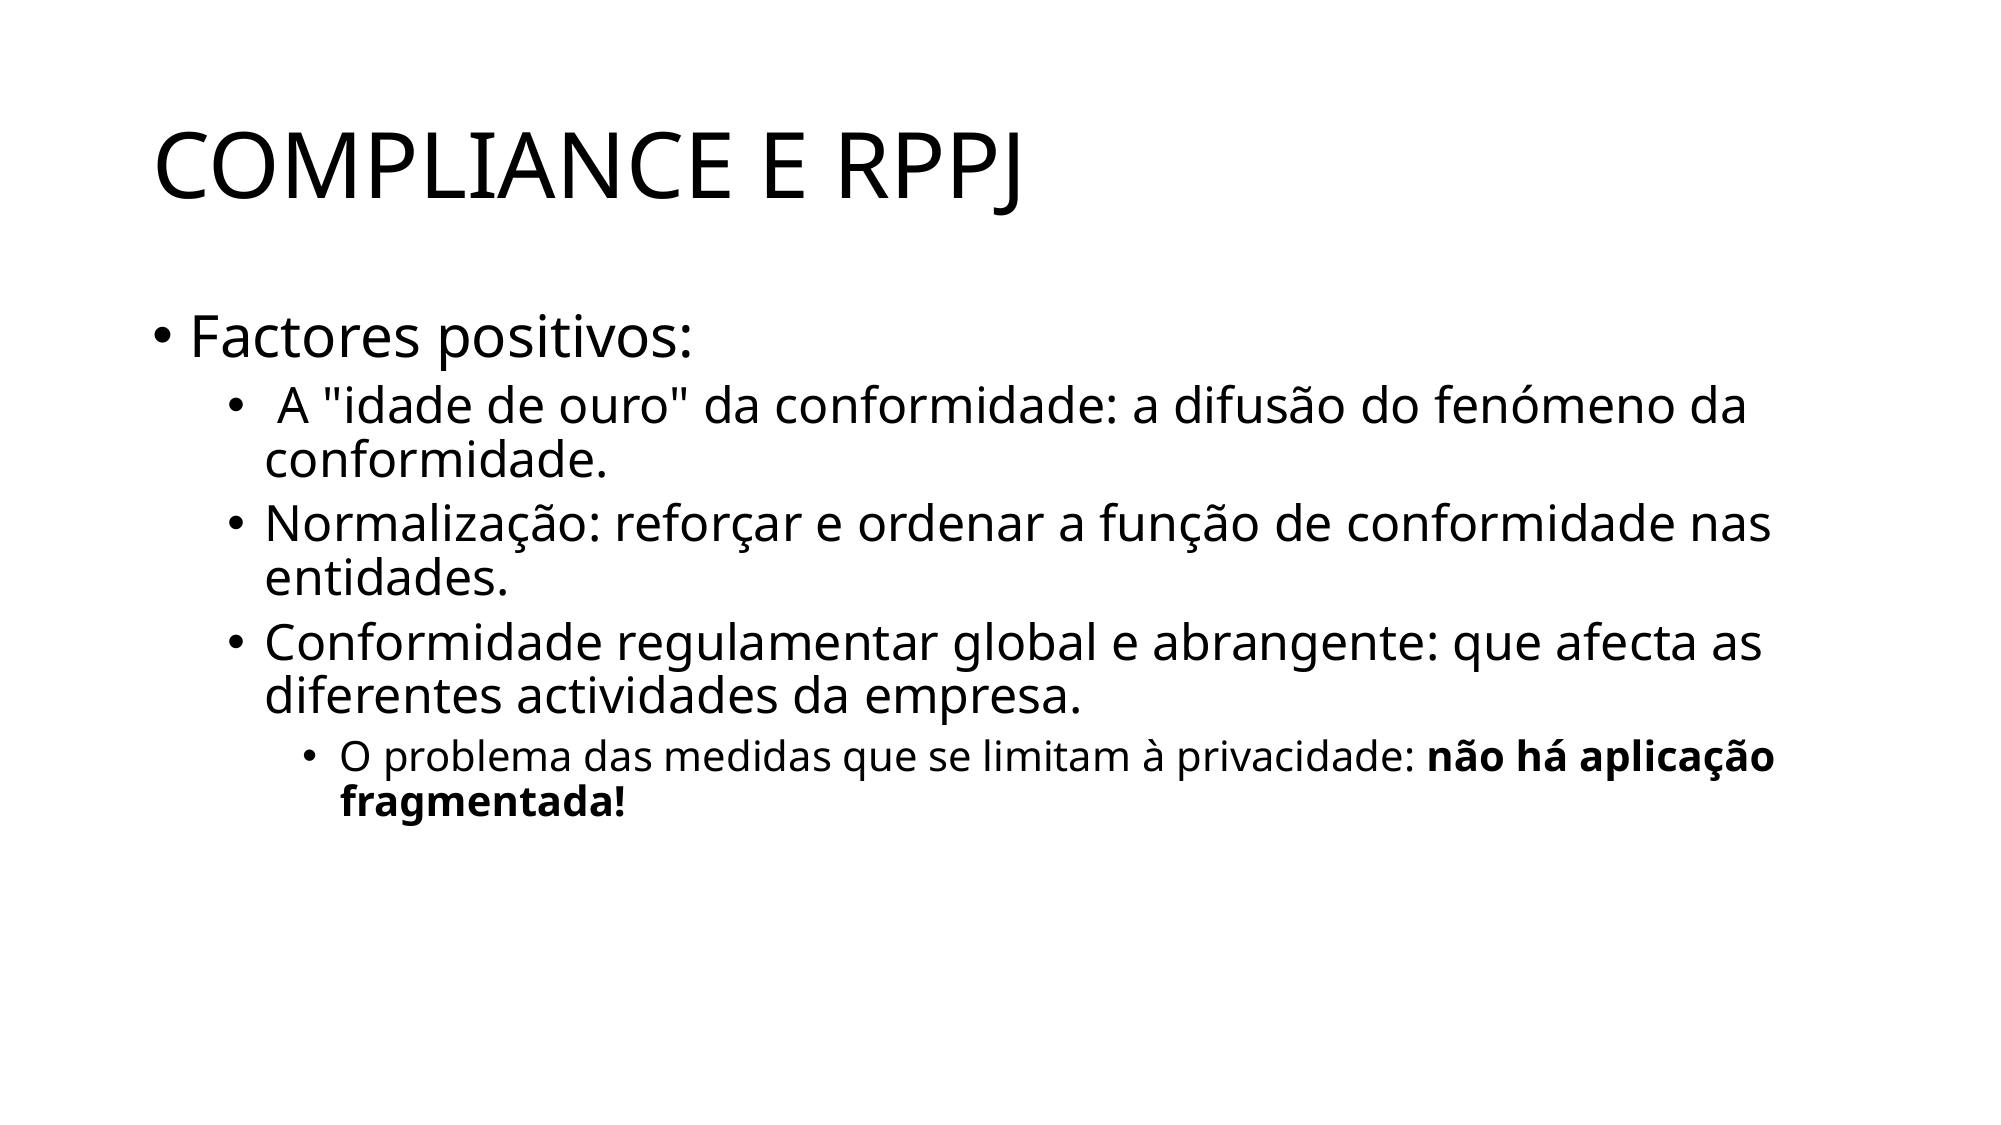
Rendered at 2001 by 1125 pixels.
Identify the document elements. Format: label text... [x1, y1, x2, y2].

list Factores positivos: A "idade de ouro" da conformidade: a difusão do fenómeno da conformidade. Normalização: reforçar e ordenar a função de conformidade nas entidades. Conformidade regulamentar global e abrangente: que afecta as diferentes actividades da empresa. O problema das medidas que se limitam à privacidade: não há aplicação fragmentada! [137, 299, 1863, 1014]
title COMPLIANCE E RPPJ [137, 59, 1863, 278]
